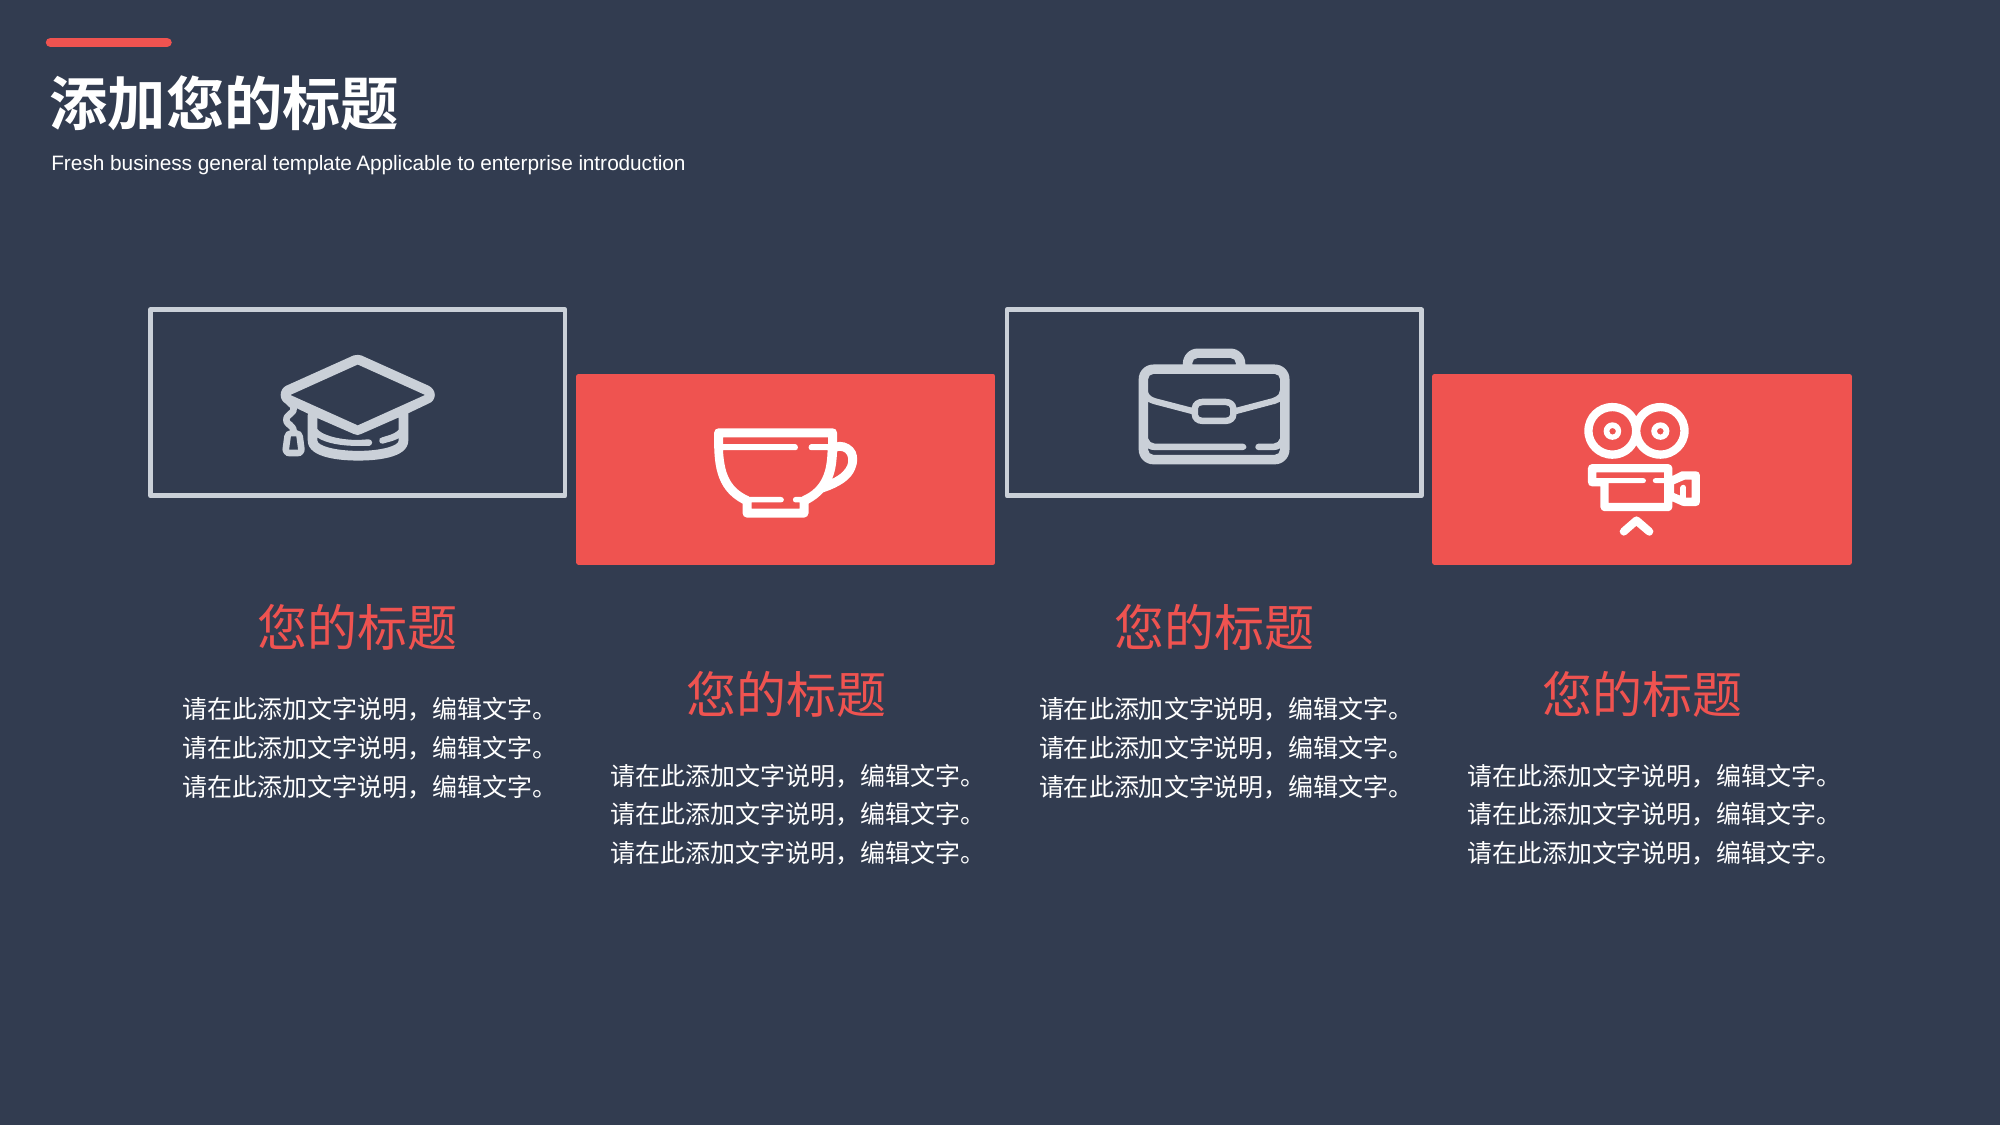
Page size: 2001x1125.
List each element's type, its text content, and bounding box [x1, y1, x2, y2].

text_box 请在此添加文字说明，编辑文字。请在此添加文字说明，编辑文字。请在此添加文字说明，编辑文字。 [1023, 677, 1405, 809]
text_box 您的标题 [239, 588, 476, 664]
text_box [714, 428, 858, 518]
text_box [1434, 376, 1850, 563]
text_box 您的标题 [1096, 588, 1333, 664]
text_box [1006, 309, 1422, 496]
text_box 添加您的标题 [34, 59, 414, 145]
text_box [150, 309, 566, 496]
text_box 请在此添加文字说明，编辑文字。请在此添加文字说明，编辑文字。请在此添加文字说明，编辑文字。 [1451, 743, 1833, 876]
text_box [1584, 402, 1700, 537]
text_box 您的标题 [668, 655, 904, 731]
text_box 您的标题 [1524, 655, 1761, 731]
text_box [280, 354, 435, 461]
text_box [1138, 348, 1290, 465]
text_box 请在此添加文字说明，编辑文字。请在此添加文字说明，编辑文字。请在此添加文字说明，编辑文字。 [167, 677, 549, 809]
text_box [578, 376, 994, 563]
text_box 请在此添加文字说明，编辑文字。请在此添加文字说明，编辑文字。请在此添加文字说明，编辑文字。 [595, 743, 977, 876]
text_box Fresh business general template Applicable to enterprise introduction [36, 142, 701, 182]
